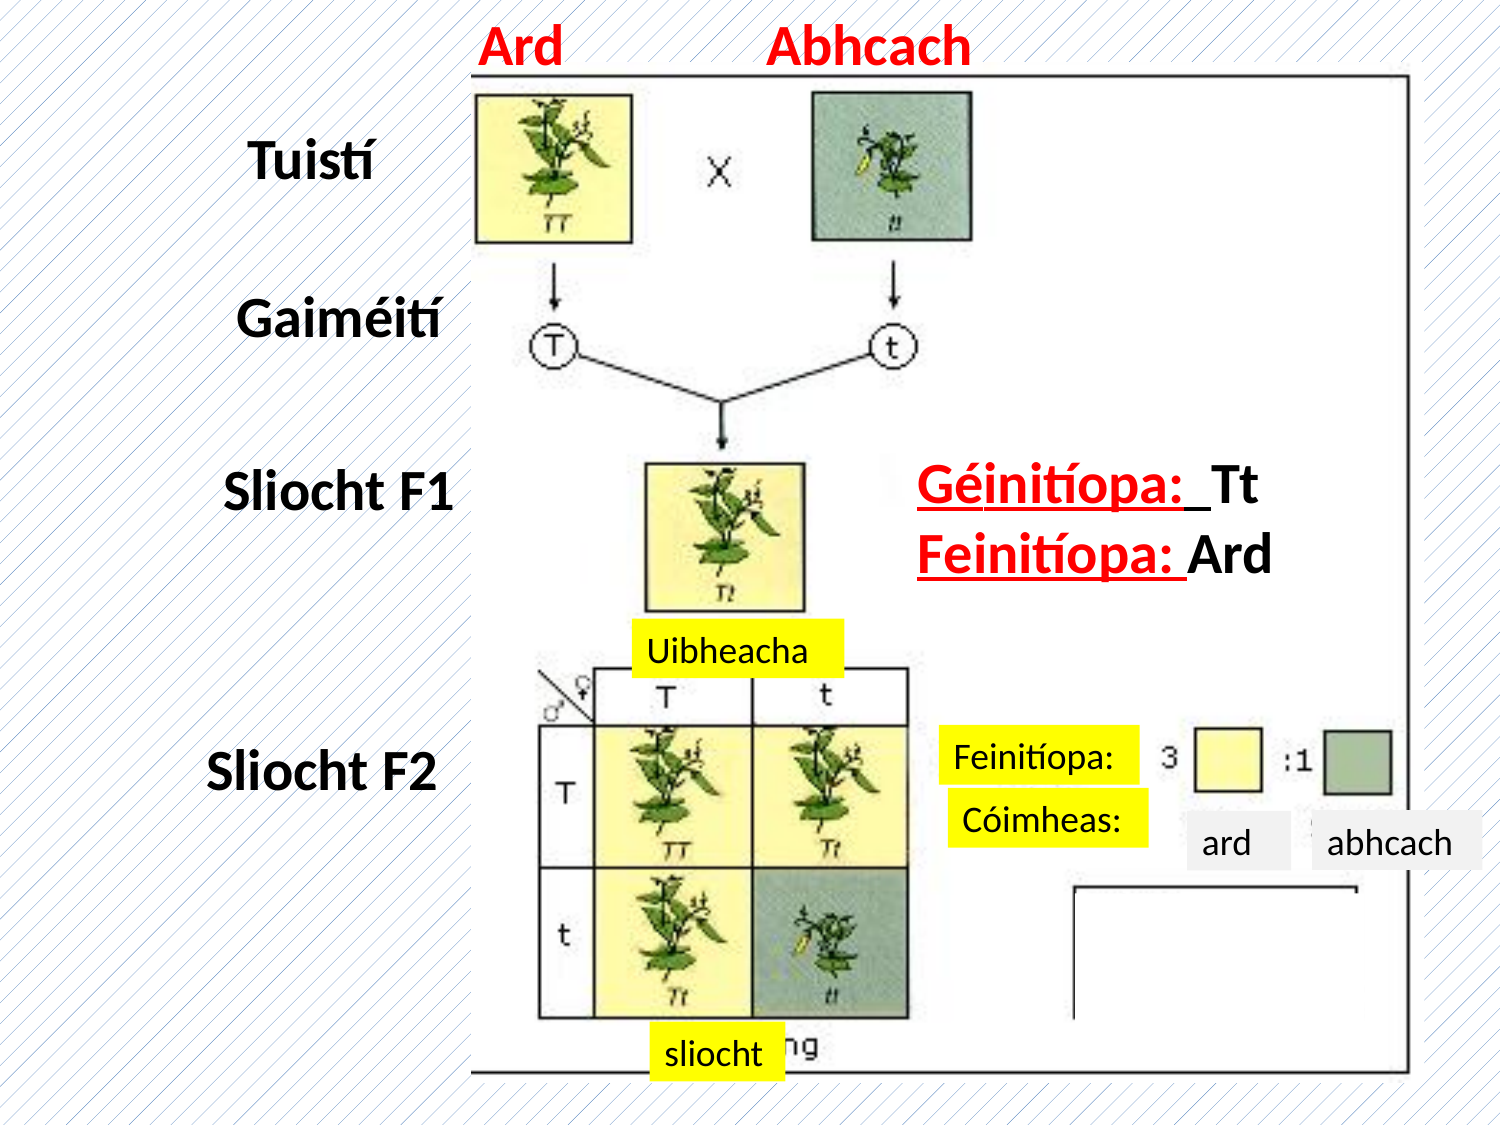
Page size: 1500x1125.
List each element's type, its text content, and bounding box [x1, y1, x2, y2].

text_box Sliocht F1 [208, 444, 465, 530]
text_box Sliocht F2 [191, 725, 454, 810]
text_box abhcach [1430, 810, 1483, 870]
text_box Ard [463, 0, 580, 85]
text_box Tuistí [232, 113, 390, 199]
slide_number 40 [1074, 1090, 1425, 1103]
text_box Abhcach [751, 0, 988, 60]
text_box Gaiméití [221, 271, 457, 357]
picture [470, 62, 1425, 1083]
